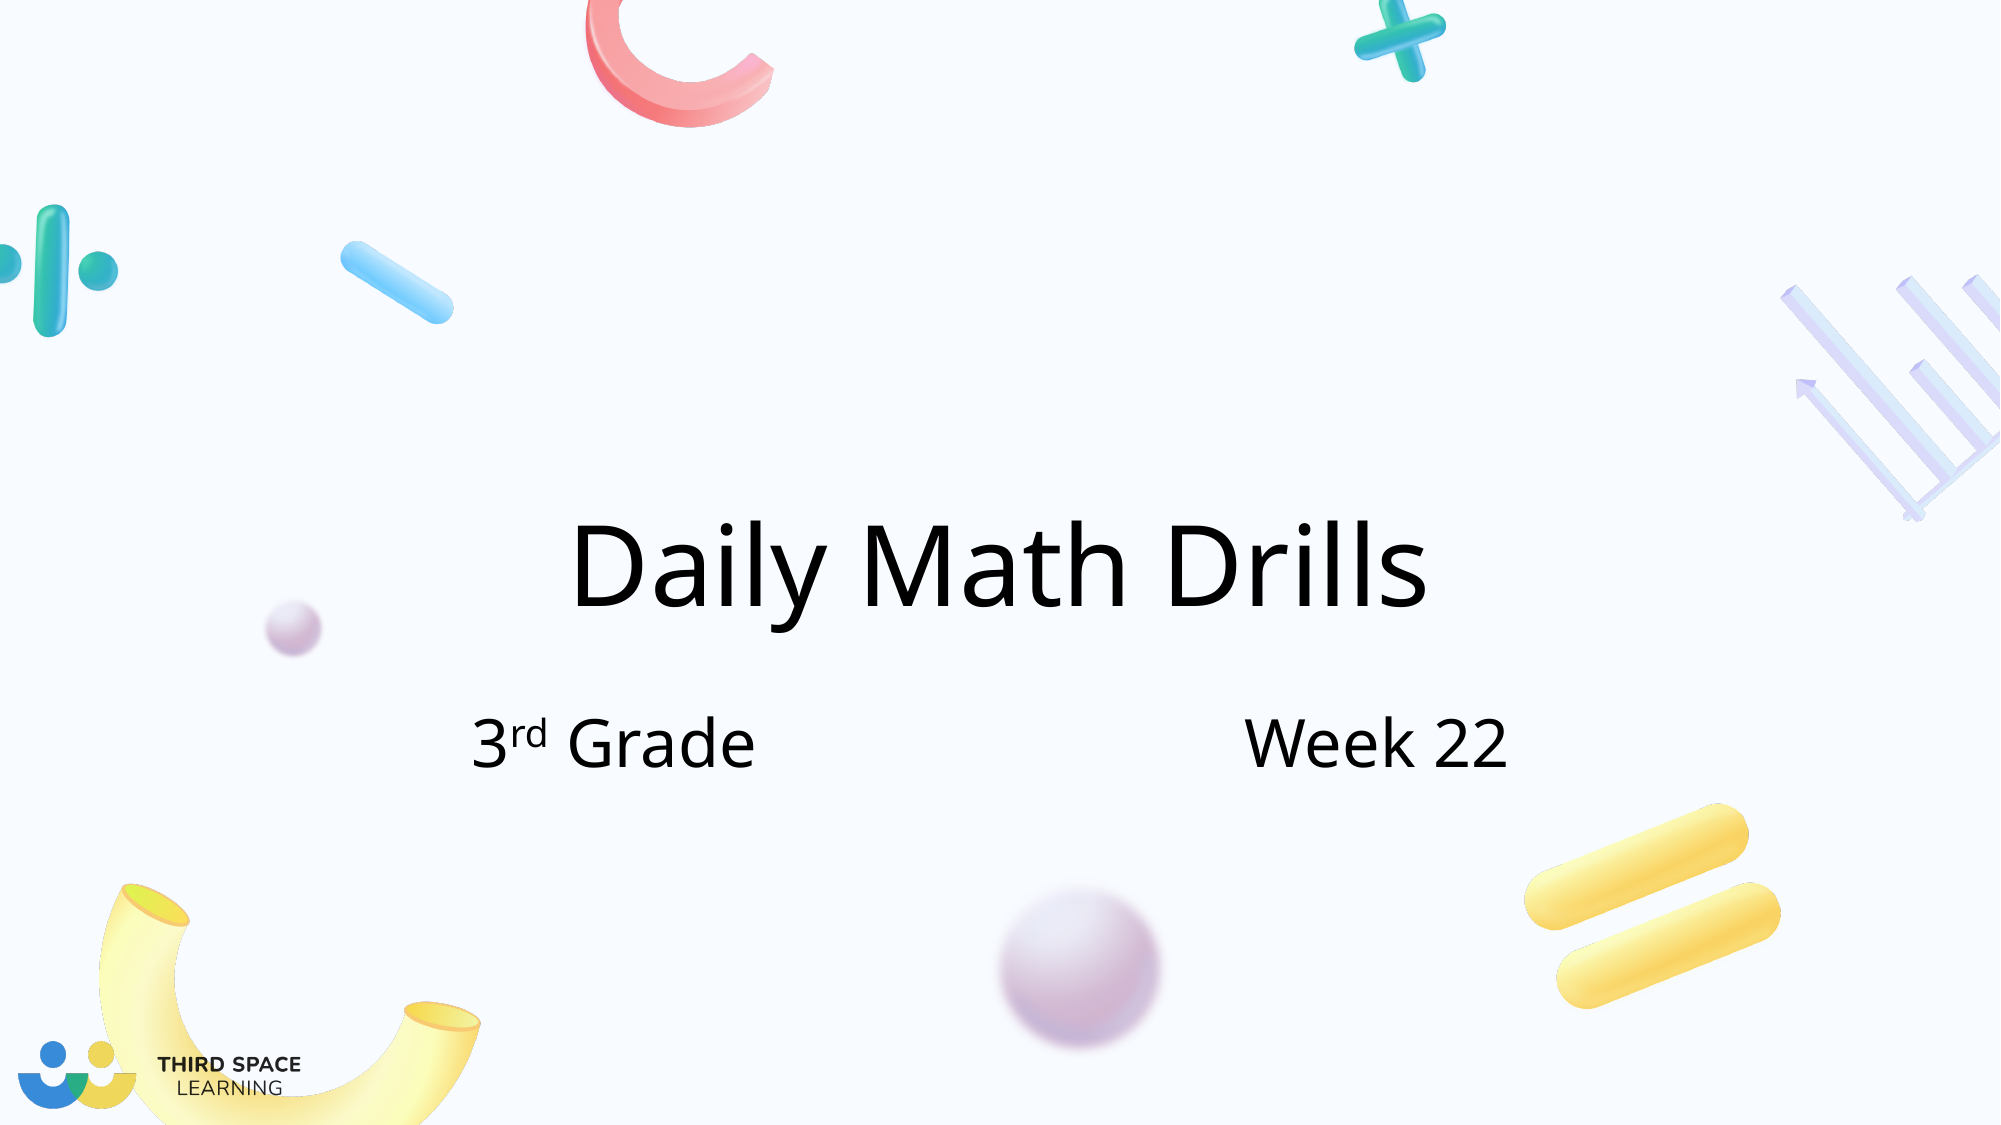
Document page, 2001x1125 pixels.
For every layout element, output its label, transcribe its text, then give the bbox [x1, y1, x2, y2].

list Week 22 [1080, 703, 1692, 821]
picture [0, 0, 2000, 1125]
list 3rd Grade [308, 703, 920, 821]
